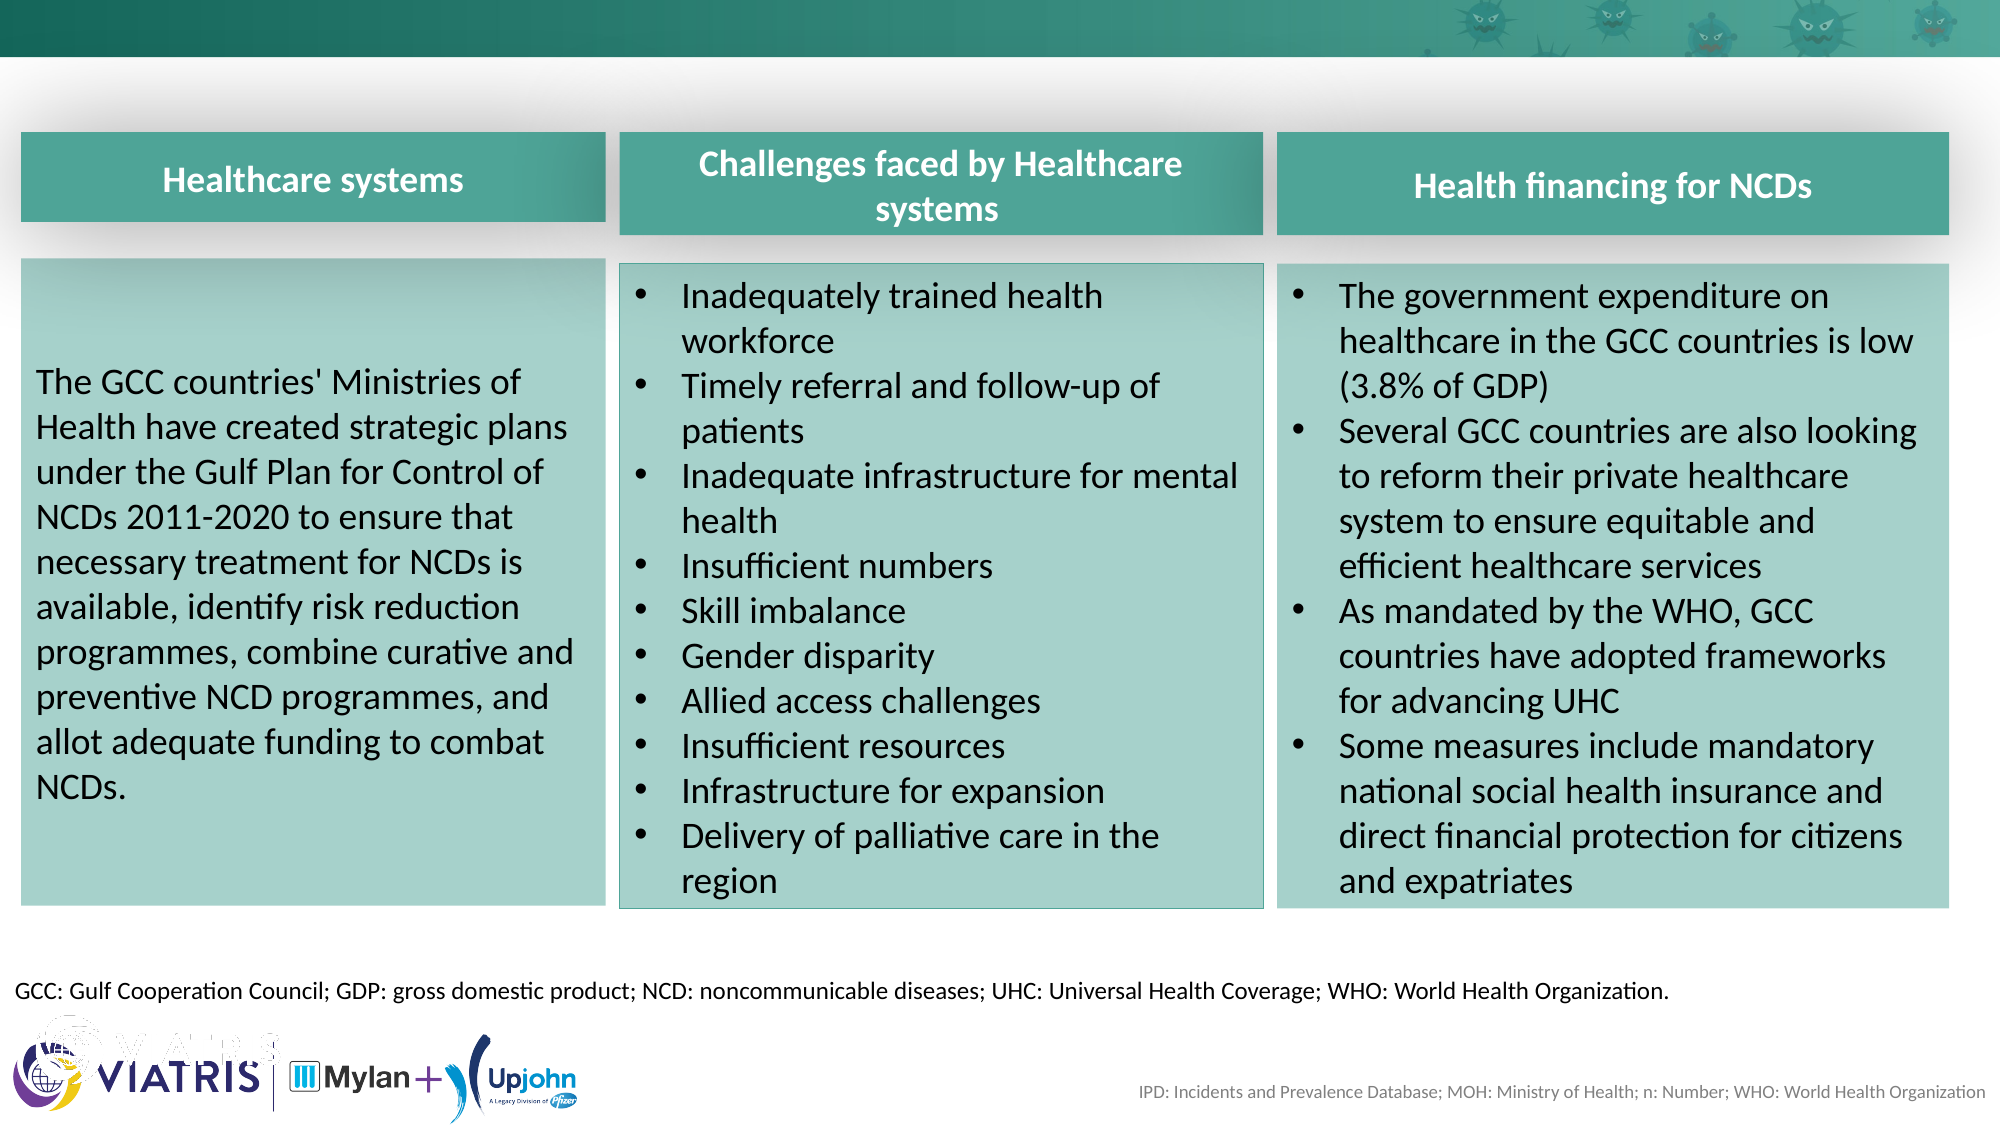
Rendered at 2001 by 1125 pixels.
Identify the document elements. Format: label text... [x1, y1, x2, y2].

text_box IPD: Incidents and Prevalence Database; MOH: Ministry of Health; n: Number; WHO: World Health Organization [863, 1072, 2000, 1110]
text_box The government expenditure on healthcare in the GCC countries is low (3.8% of GDP) Several GCC countries are also looking to reform their private healthcare system to ensure equitable and efficient healthcare services As mandated by the WHO, GCC countries have adopted frameworks for advancing UHC Some measures include mandatory national social health insurance and direct financial protection for citizens and expatriates [1277, 263, 1950, 909]
picture [0, 0, 2000, 967]
text_box GCC: Gulf Cooperation Council; GDP: gross domestic product; NCD: noncommunicable diseases; UHC: Universal Health Coverage; WHO: World Health Organization. [0, 967, 2000, 1013]
text_box The GCC countries' Ministries of Health have created strategic plans under the Gulf Plan for Control of NCDs 2011-2020 to ensure that necessary treatment for NCDs is available, identify risk reduction programmes, combine curative and preventive NCD programmes, and allot adequate funding to combat NCDs. [20, 288, 607, 907]
text_box Challenges faced by Healthcare systems [619, 131, 1221, 236]
text_box Healthcare systems [20, 131, 563, 223]
text_box Inadequately trained health workforce Timely referral and follow-up of patients Inadequate infrastructure for mental health Insufficient numbers Skill imbalance Gender disparity Allied access challenges Insufficient resources Infrastructure for expansion Delivery of palliative care in the region [619, 263, 1264, 909]
picture [0, 993, 2000, 1125]
text_box Health financing for NCDs [1276, 131, 1950, 236]
